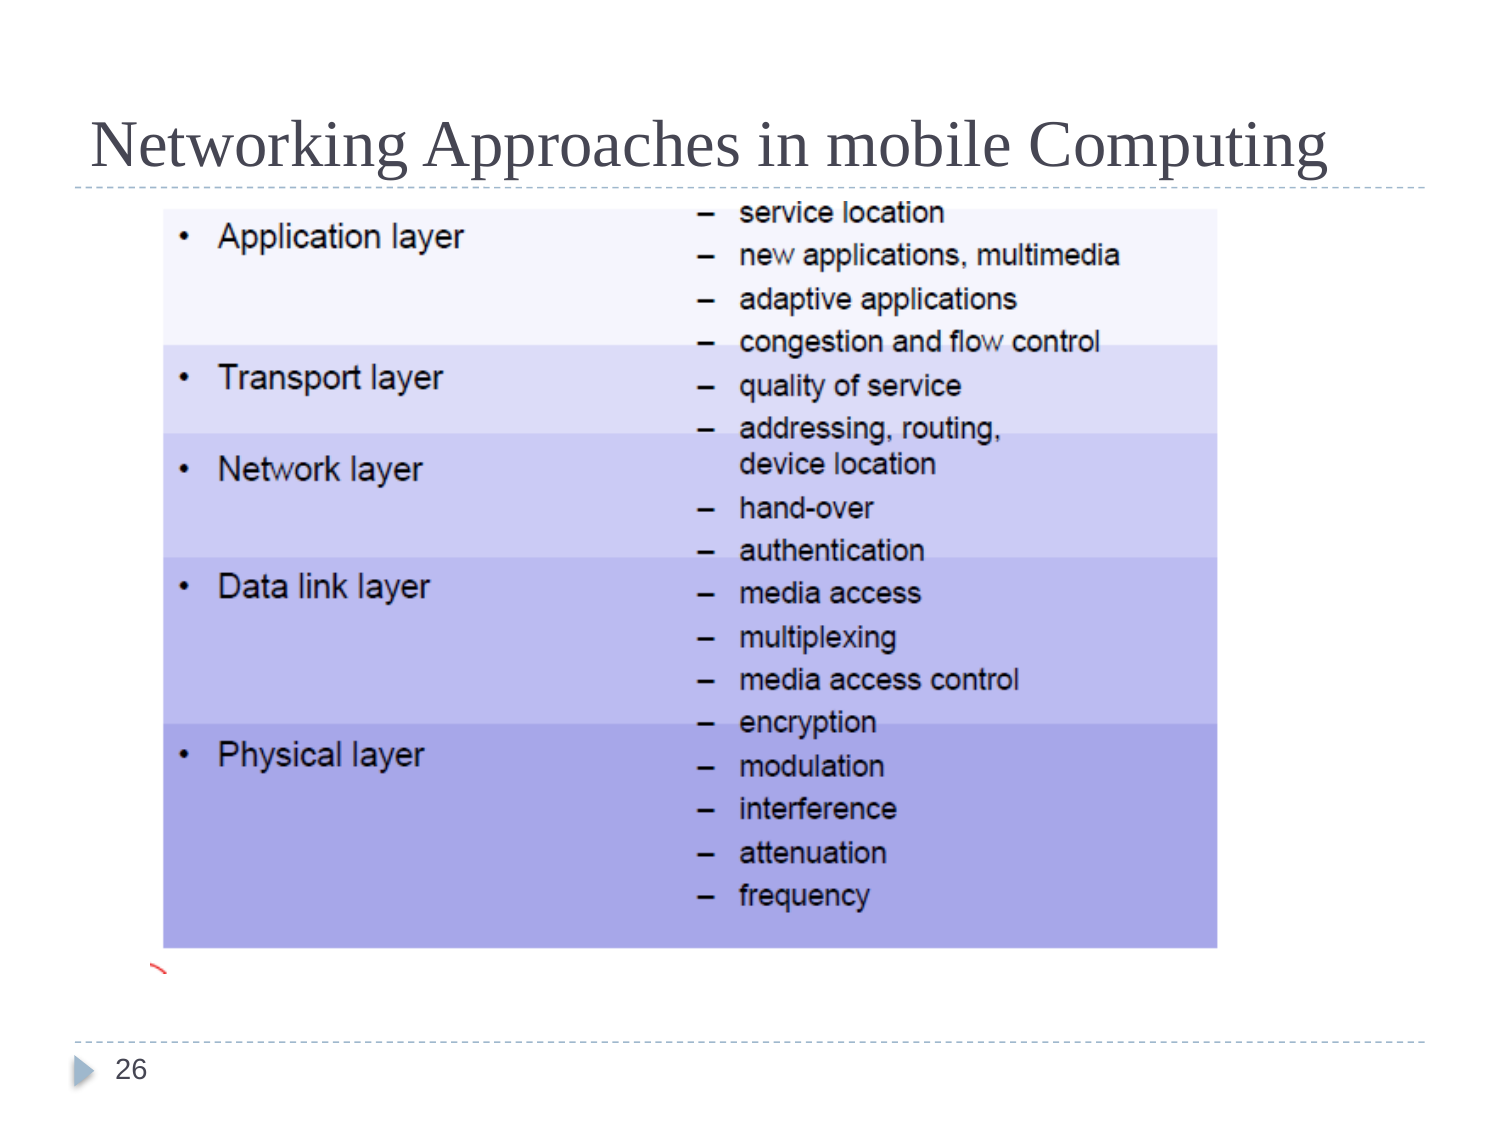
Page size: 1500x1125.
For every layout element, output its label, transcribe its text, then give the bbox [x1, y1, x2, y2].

title Networking Approaches in mobile Computing [74, 24, 1426, 188]
slide_number 26 [100, 1042, 426, 1103]
picture [149, 200, 1255, 974]
